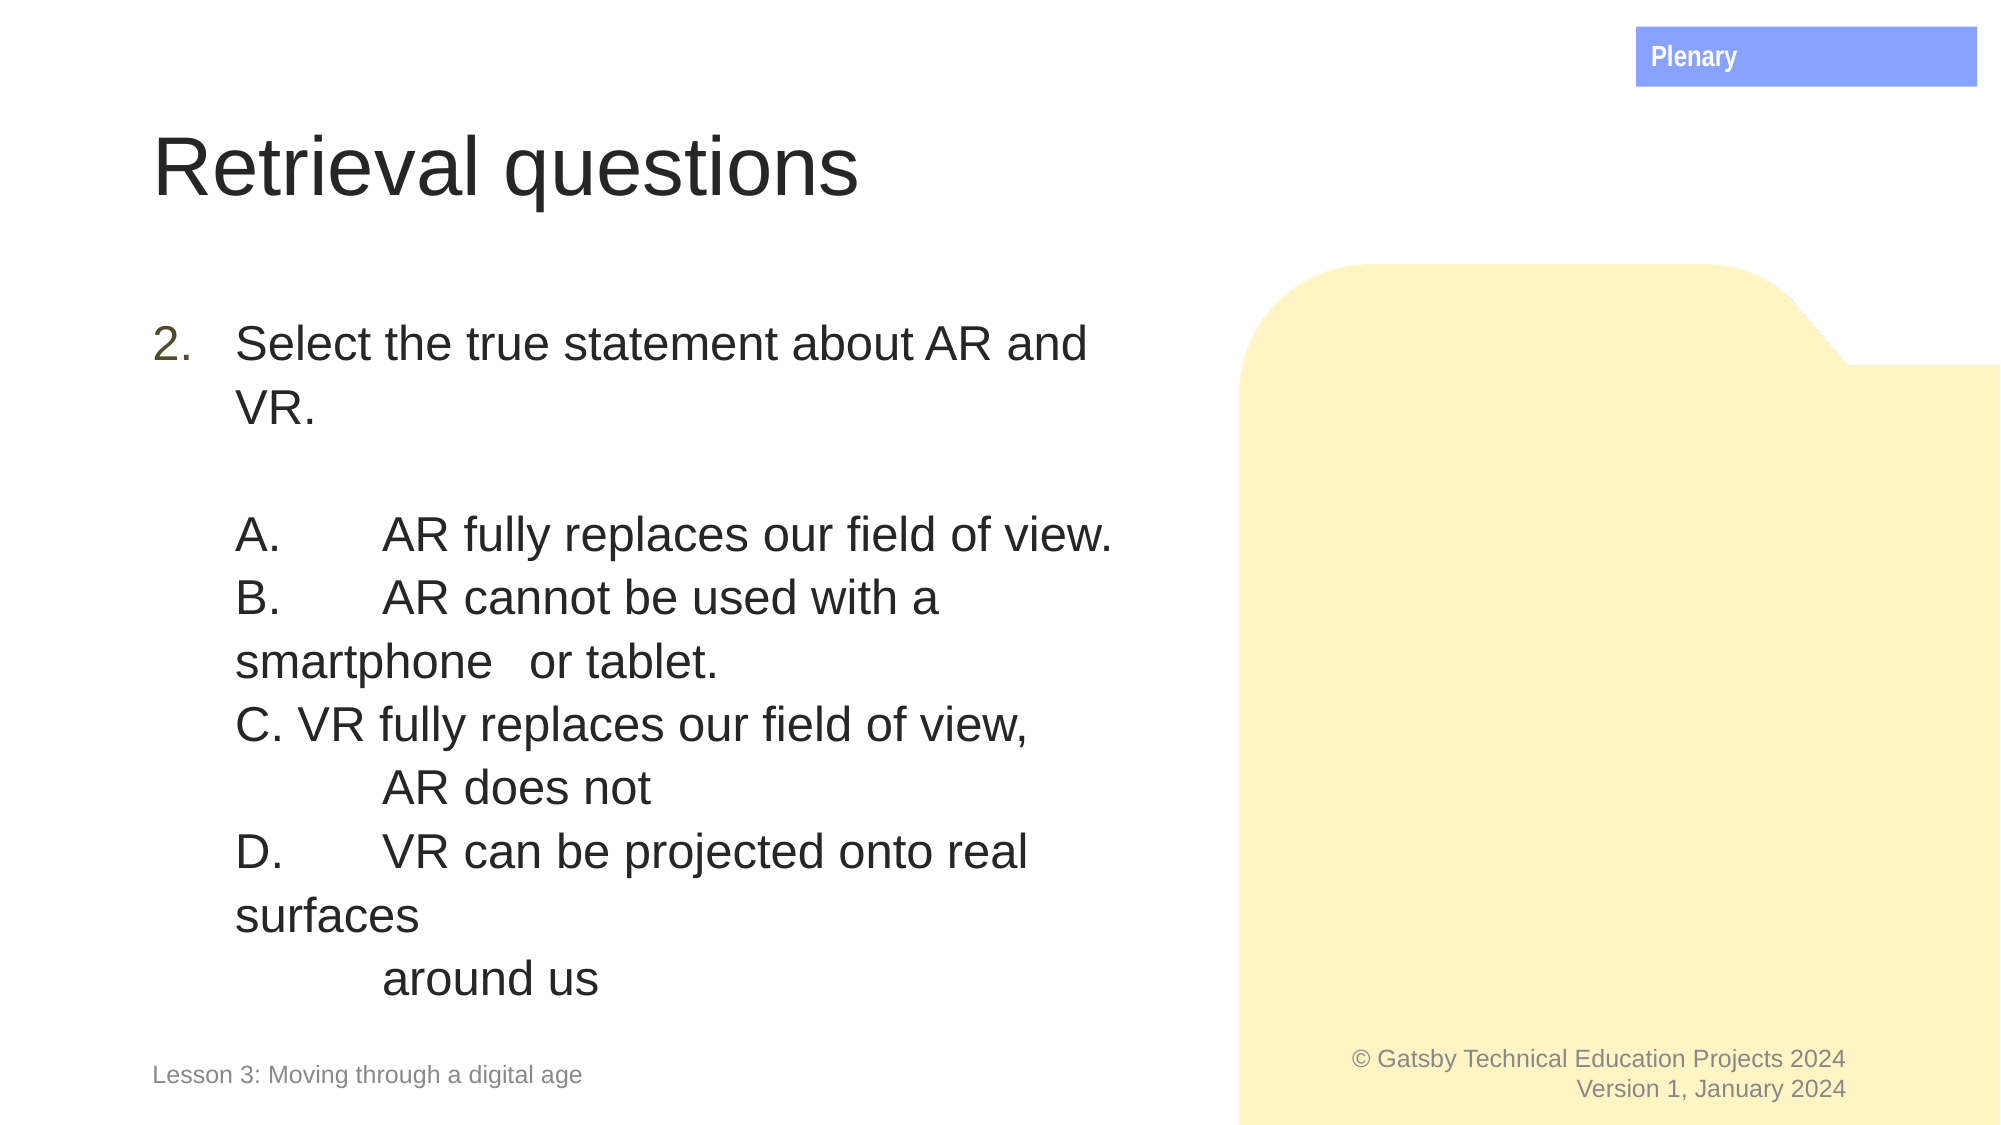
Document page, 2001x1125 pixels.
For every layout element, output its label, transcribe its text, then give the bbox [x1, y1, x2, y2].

list Plenary [1636, 26, 1978, 87]
list Lesson 3: Moving through a digital age [137, 1042, 829, 1103]
list Select the true statement about AR and VR. A. AR fully replaces our field of view. B. AR cannot be used with a smartphone or tablet. C. VR fully replaces our field of view, AR does not D. VR can be projected onto real surfaces around us [137, 299, 1188, 1014]
picture [1239, 264, 2000, 1125]
title Retrieval questions [137, 59, 1863, 278]
